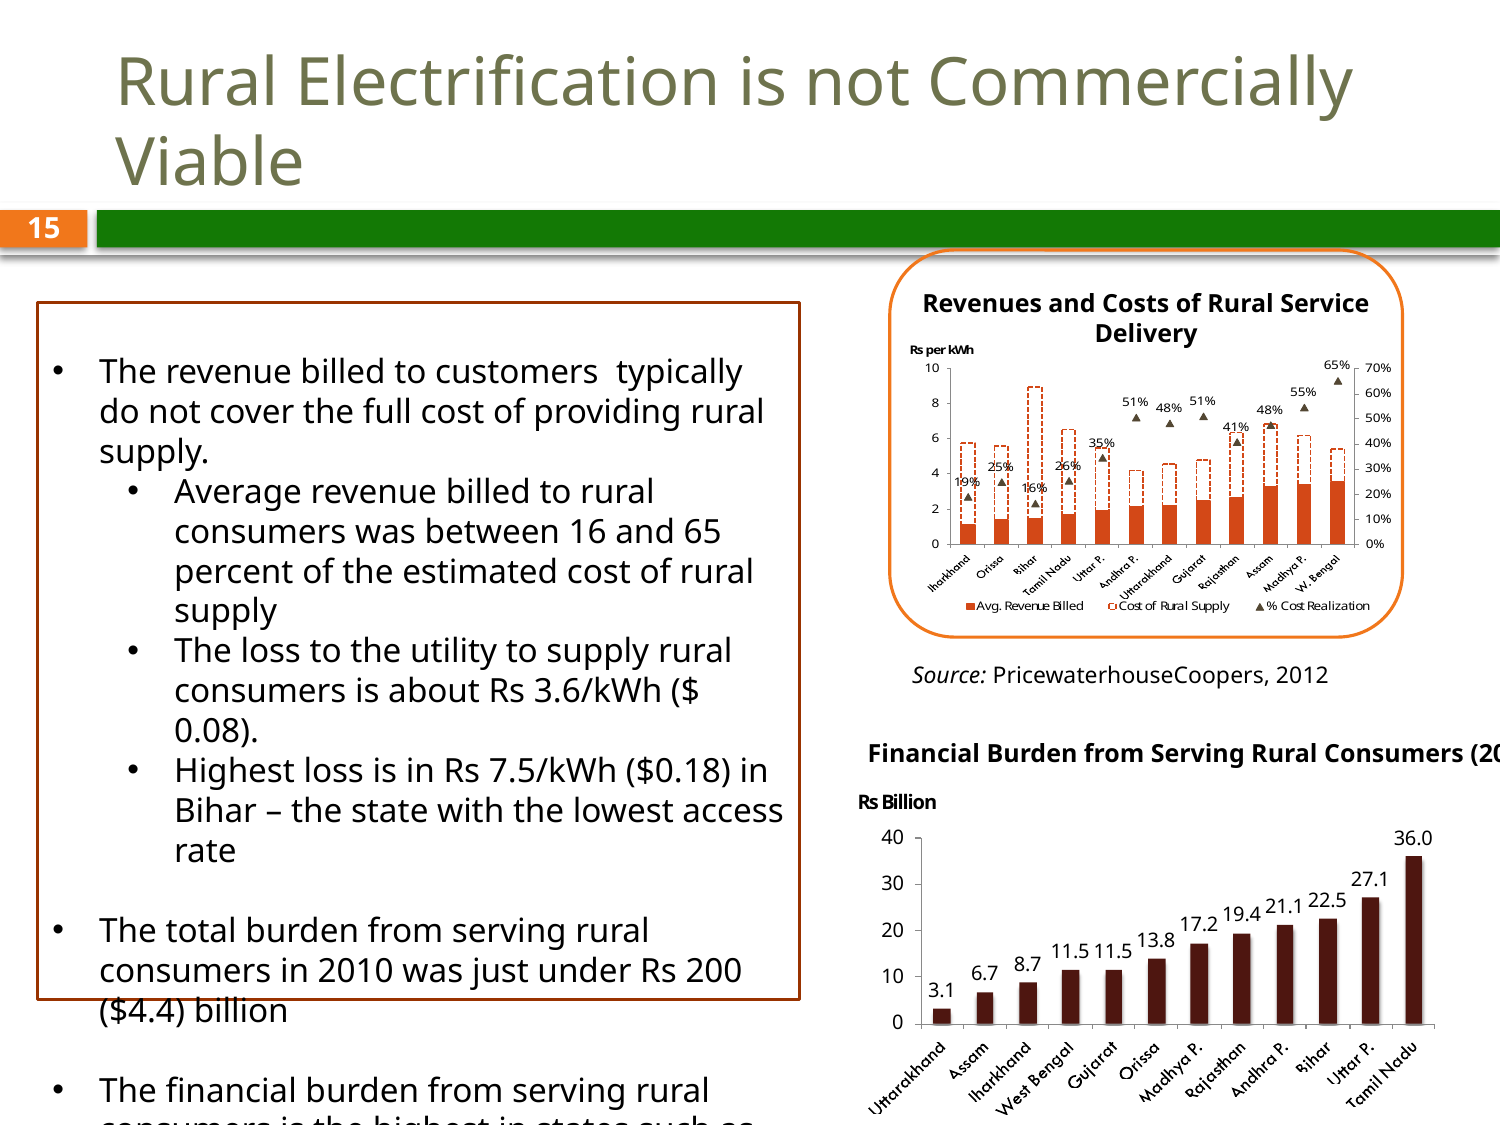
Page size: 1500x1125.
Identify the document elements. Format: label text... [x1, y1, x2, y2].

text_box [889, 249, 1411, 683]
picture [846, 787, 1461, 1125]
text_box The revenue billed to customers typically do not cover the full cost of providing rural supply. Average revenue billed to rural consumers was between 16 and 65 percent of the estimated cost of rural supply The loss to the utility to supply rural consumers is about Rs 3.6/kWh ($ 0.08). Highest loss is in Rs 7.5/kWh ($0.18) in Bihar – the state with the lowest access rate The total burden from serving rural consumers in 2010 was just under Rs 200 ($4.4) billion The financial burden from serving rural consumers is the highest in states such as Tamil Nadu, UP, Bihar, Andhra Pradesh [36, 301, 801, 1001]
text_box Financial Burden from Serving Rural Consumers (2010) [846, 730, 1500, 775]
title Rural Electrification is not Commercially Viable [100, 37, 1438, 200]
slide_number 15 [0, 208, 88, 249]
